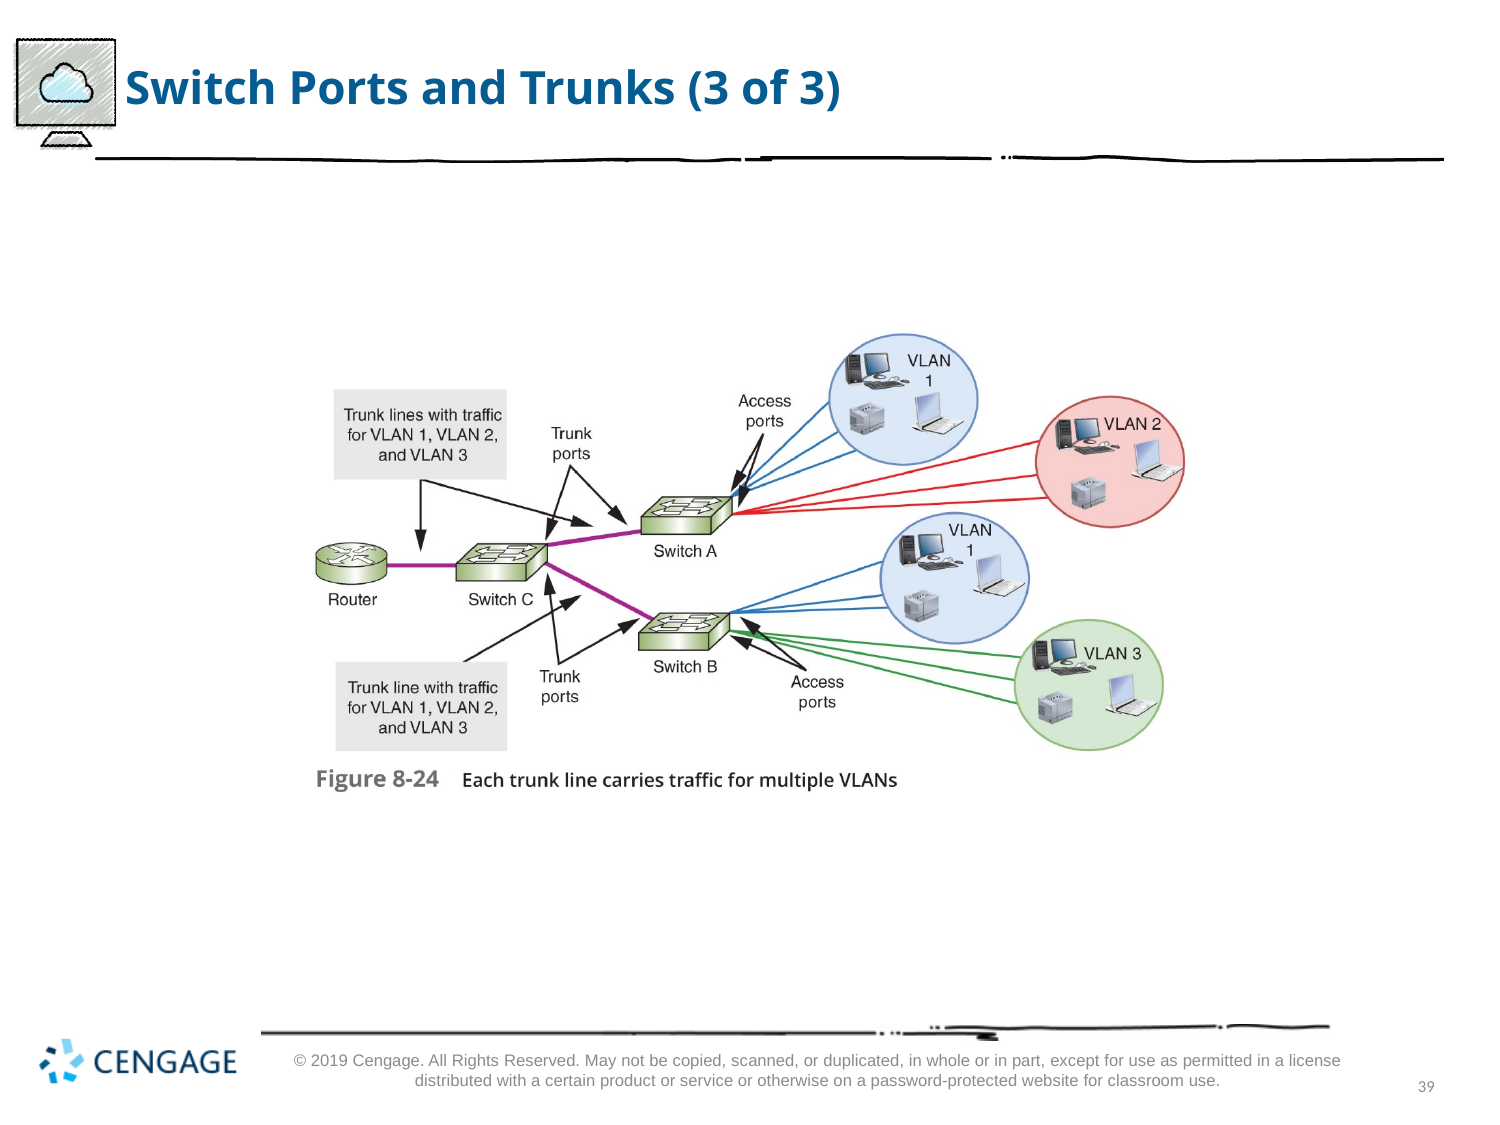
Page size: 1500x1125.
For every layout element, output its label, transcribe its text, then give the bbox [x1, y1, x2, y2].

picture [312, 331, 1187, 794]
footer © 2019 Cengage. All Rights Reserved. May not be copied, scanned, or duplicated, in whole or in part, except for use as permitted in a license distributed with a certain product or service or otherwise on a password-protected website for classroom use. [262, 1050, 1375, 1091]
title Switch Ports and Trunks (3 of 3) [125, 66, 1442, 116]
picture [13, 36, 117, 151]
picture [261, 1024, 1331, 1041]
picture [19, 1025, 249, 1096]
picture [95, 155, 1444, 163]
